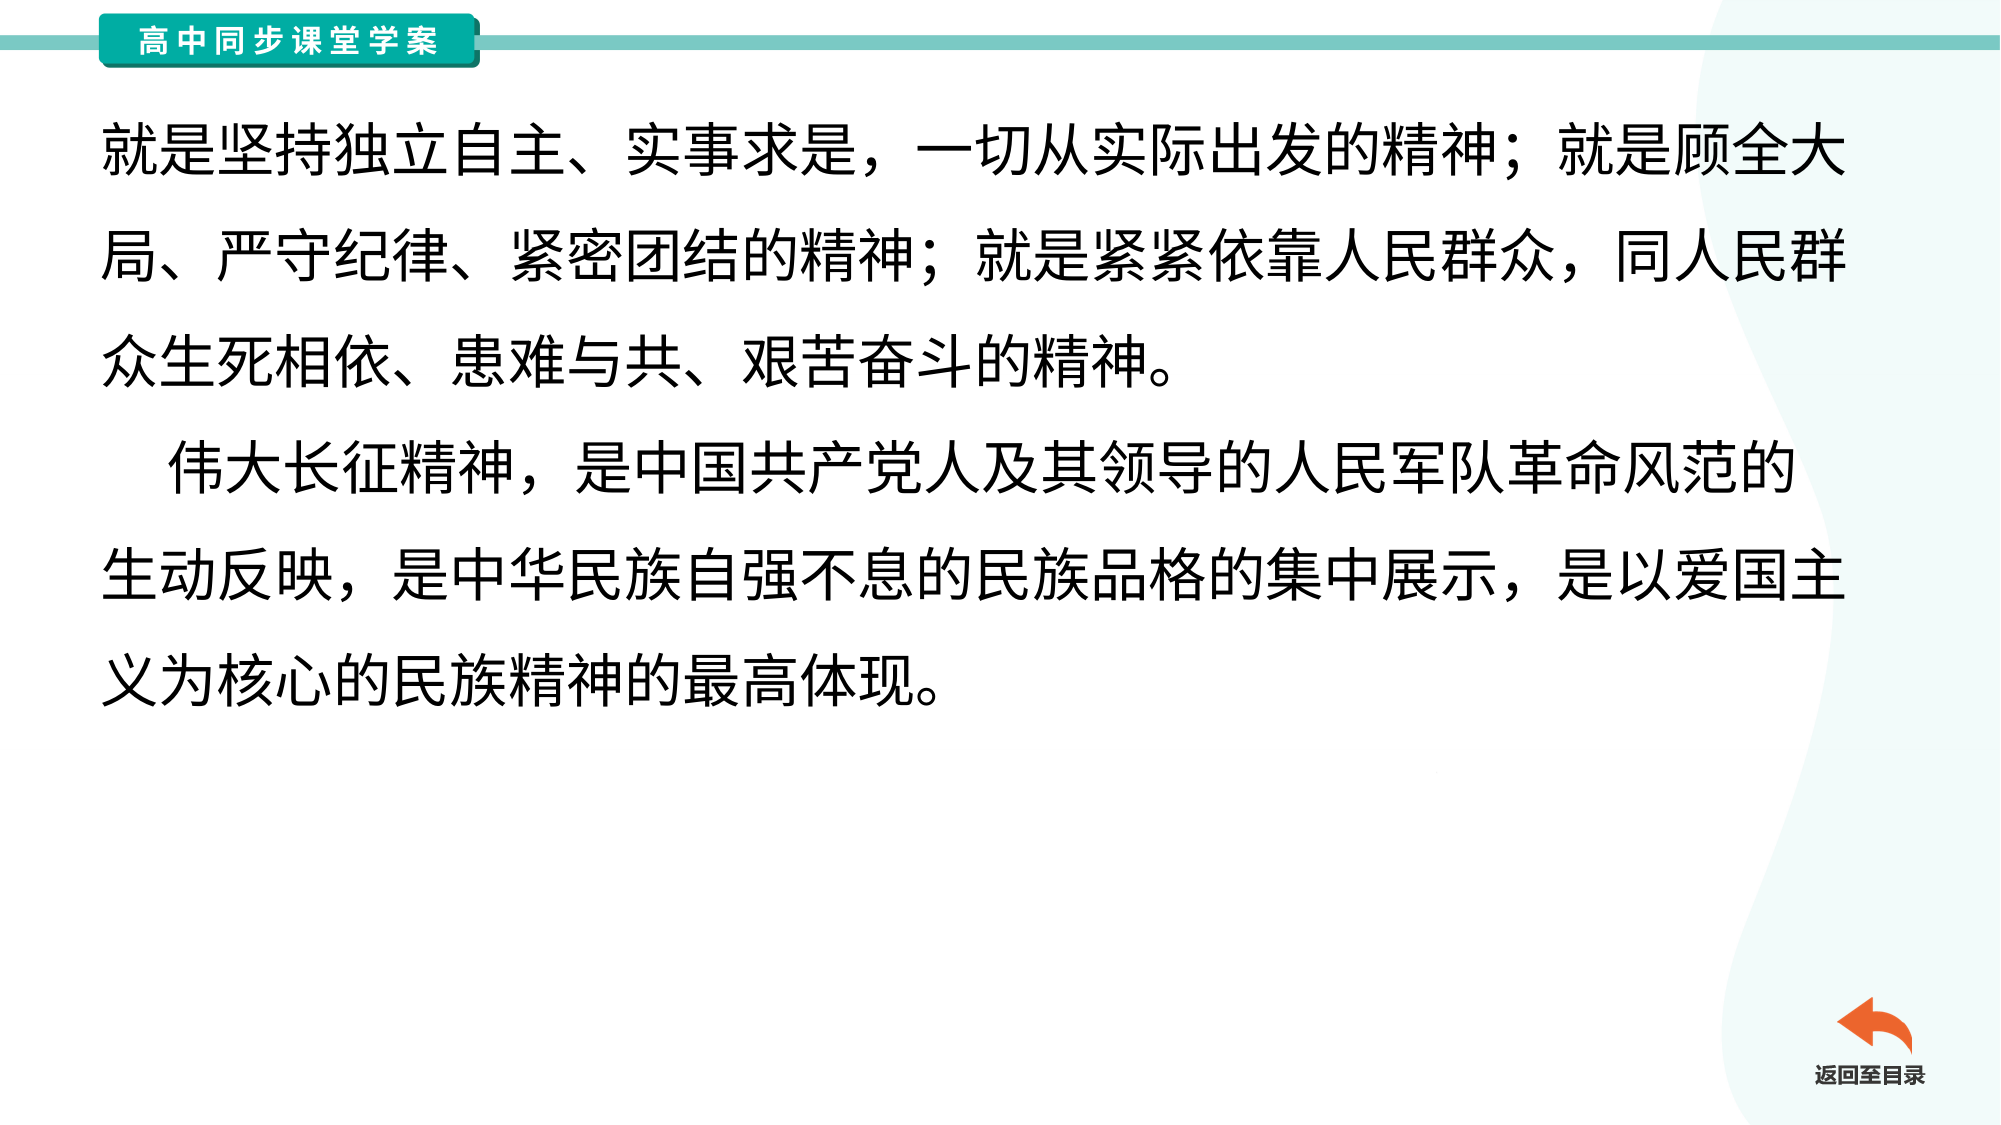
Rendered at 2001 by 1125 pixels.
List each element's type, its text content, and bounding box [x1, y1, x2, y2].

text_box 就是坚持独立自主、实事求是，一切从实际出发的精神；就是顾全大 局、严守纪律、紧密团结的精神；就是紧紧依靠人民群众，同人民群 众生死相依、患难与共、艰苦奋斗的精神。 伟大长征精神，是中国共产党人及其领导的人民军队革命风范的 生动反映，是中华民族自强不息的民族品格的集中展示，是以爱国主 义为核心的民族精神的最高体现。 [100, 76, 1899, 715]
picture [0, 0, 2000, 1125]
